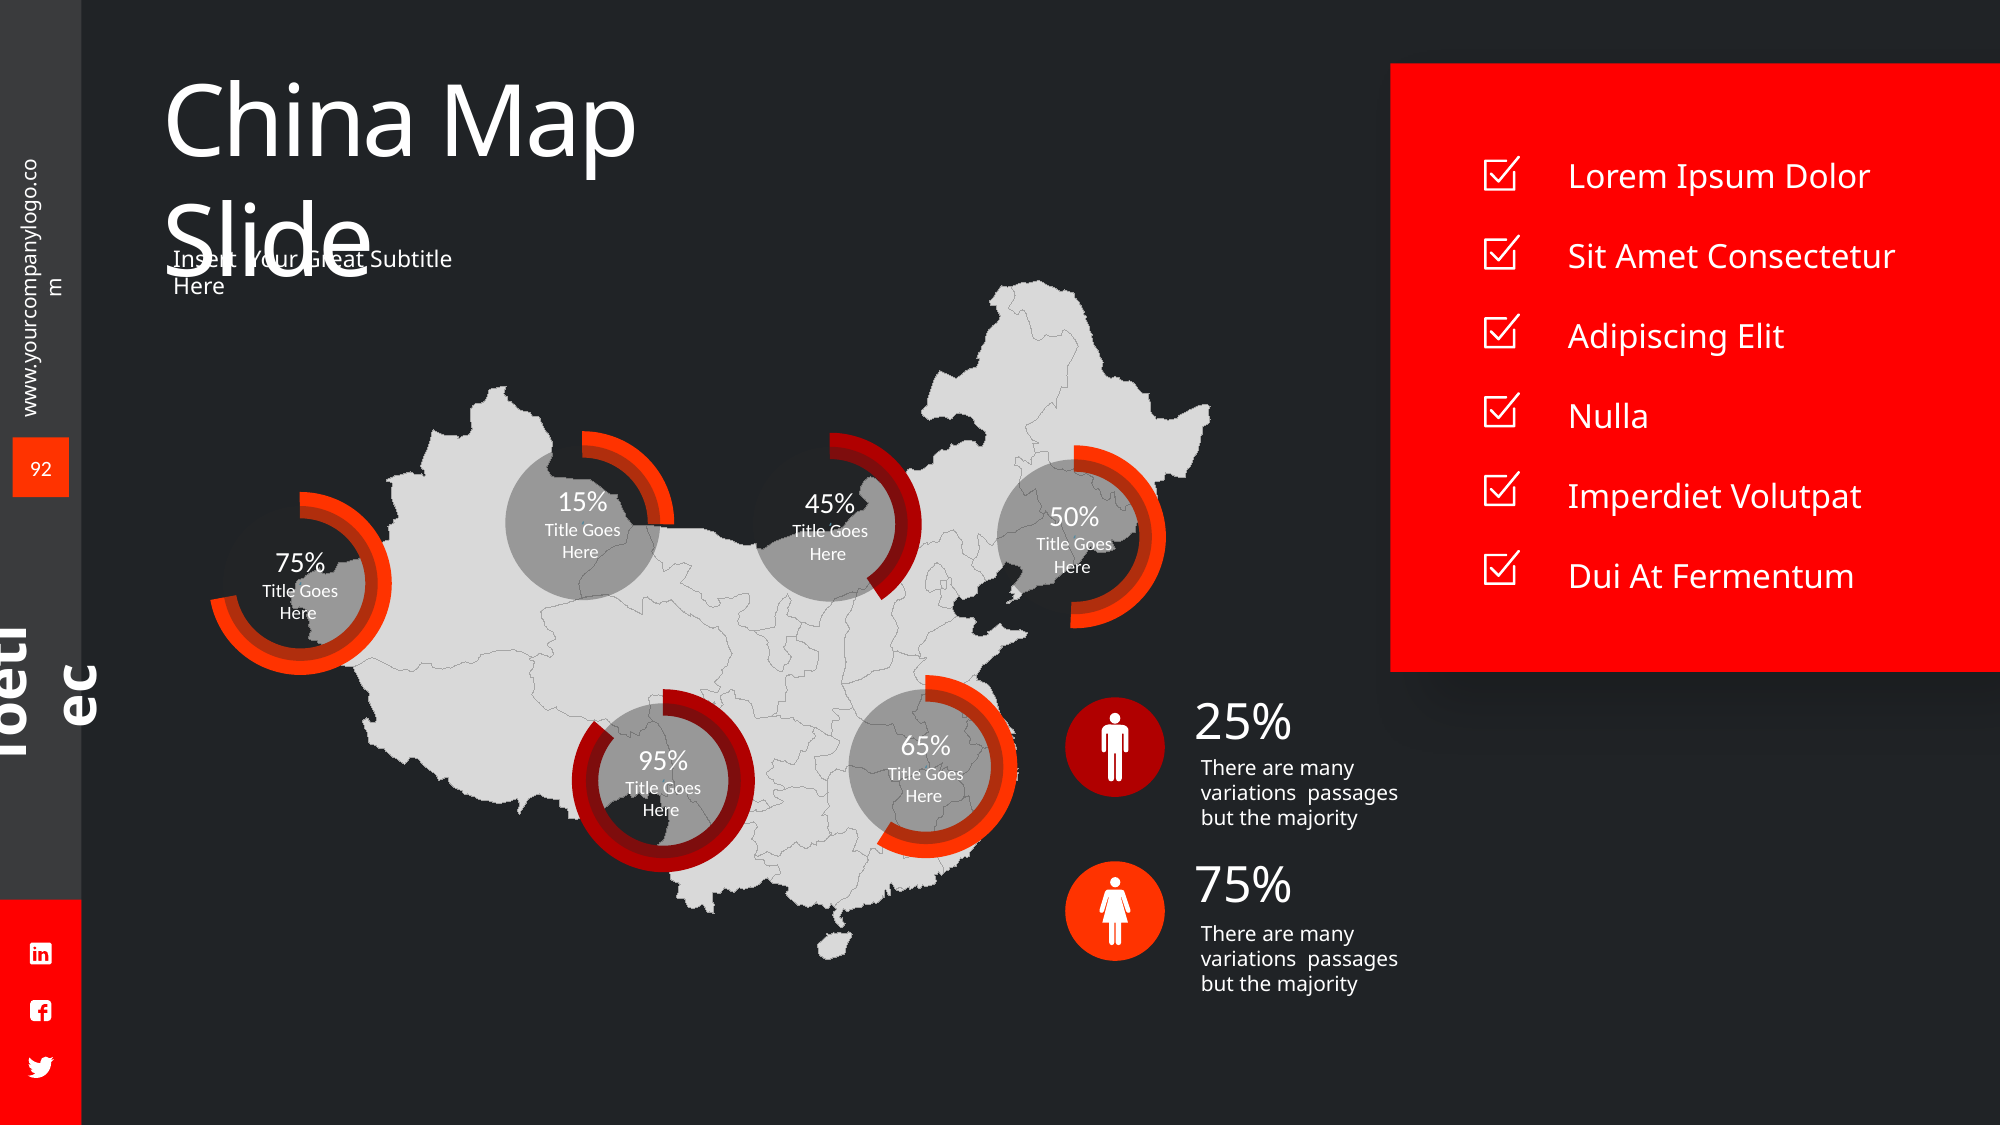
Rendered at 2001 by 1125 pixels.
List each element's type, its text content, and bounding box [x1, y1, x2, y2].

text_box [1065, 861, 1165, 961]
text_box 25% [1210, 689, 1294, 750]
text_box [208, 431, 1166, 873]
text_box There are many variations passages but the majority [1200, 920, 1415, 996]
text_box Insert Your Great Subtitle Here [158, 237, 512, 307]
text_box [1484, 550, 1520, 585]
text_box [1484, 155, 1520, 191]
text_box China Map Slide [147, 116, 677, 236]
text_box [1484, 234, 1520, 270]
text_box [1484, 392, 1520, 428]
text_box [1484, 471, 1520, 507]
slide_number 92 [12, 437, 69, 498]
text_box [1389, 62, 2000, 673]
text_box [1065, 697, 1165, 797]
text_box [289, 280, 1210, 960]
text_box 75% [1210, 852, 1294, 913]
text_box There are many variations passages but the majority [1210, 754, 1415, 830]
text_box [1484, 313, 1520, 349]
text_box Lorem Ipsum Dolor Sit Amet Consectetur Adipiscing Elit Nulla Imperdiet Volutpat Dui At Fermentum [1553, 108, 1972, 603]
